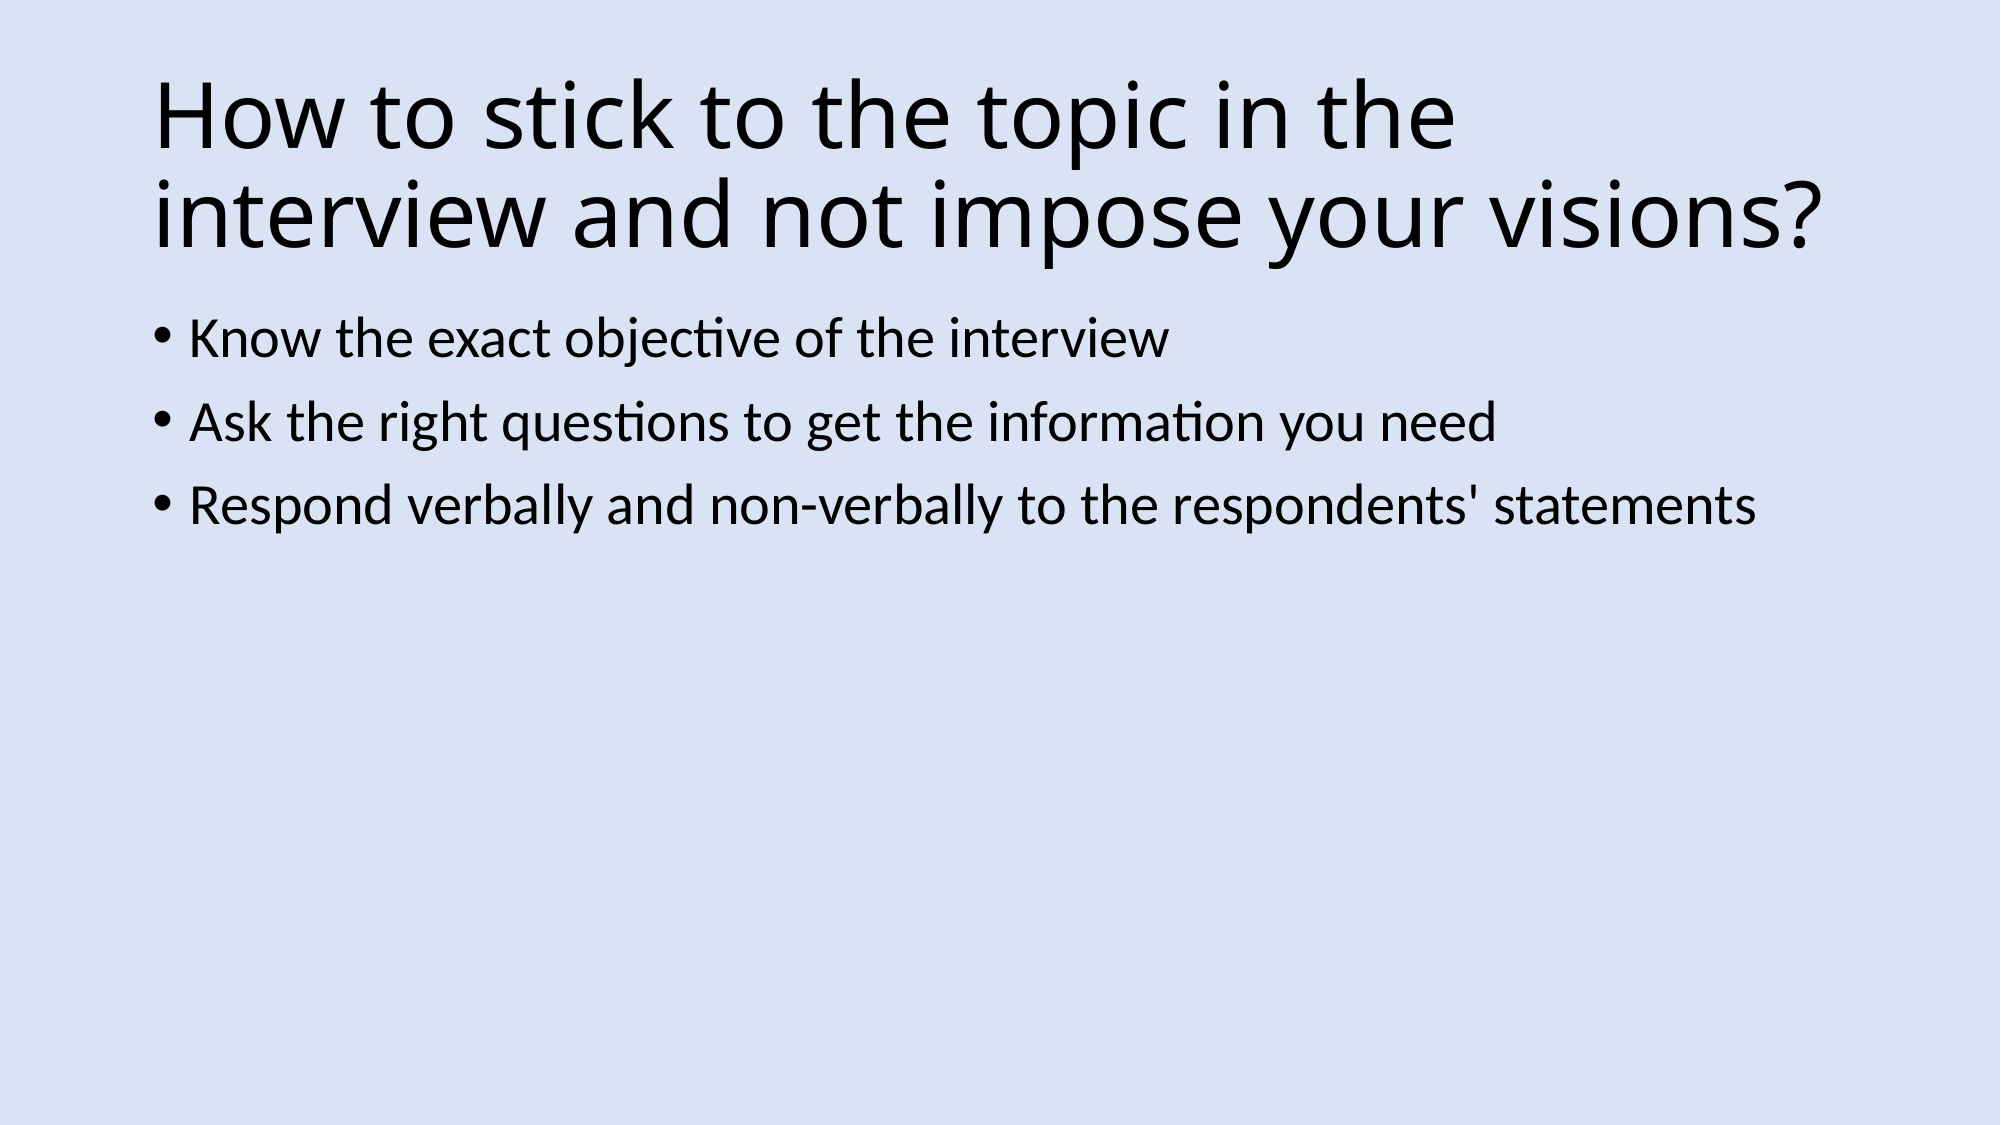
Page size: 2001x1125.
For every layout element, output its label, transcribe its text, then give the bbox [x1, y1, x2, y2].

list Know the exact objective of the interview Ask the right questions to get the information you need Respond verbally and non-verbally to the respondents' statements [137, 299, 1863, 1014]
title How to stick to the topic in the interview and not impose your visions? [137, 59, 1863, 278]
